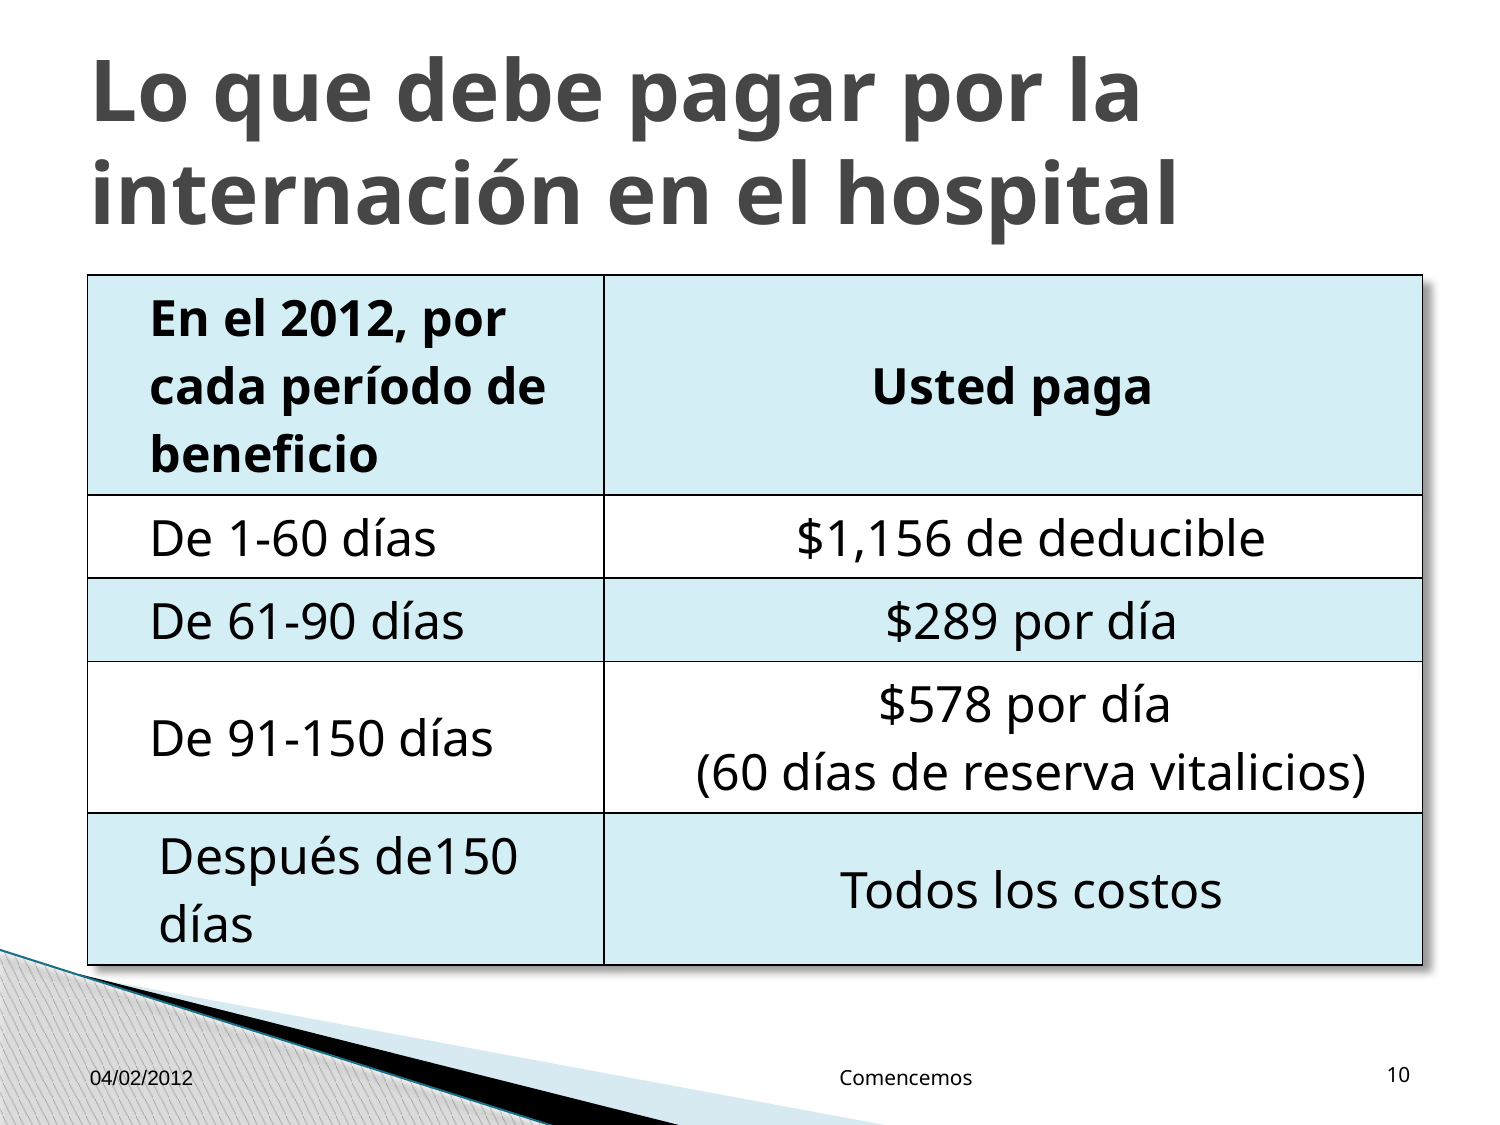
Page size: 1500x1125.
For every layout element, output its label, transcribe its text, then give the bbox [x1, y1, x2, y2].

table_cell Después de150 días [88, 814, 603, 964]
slide_number 10 [1074, 1037, 1425, 1098]
table_header Usted paga [605, 276, 1422, 494]
table_cell De 91-150 días [88, 662, 603, 812]
table_header En el 2012, por cada período de beneficio [88, 276, 603, 494]
title Lo que debe pagar por la internación en el hospital [75, 45, 1425, 233]
table_cell De 61-90 días [88, 579, 603, 661]
footer Comencemos [512, 1037, 988, 1098]
table_cell $1,156 de deducible [605, 496, 1422, 577]
table_cell Todos los costos [605, 814, 1422, 964]
table_cell $578 por día (60 días de reserva vitalicios) [605, 662, 1422, 812]
table_cell $289 por día [605, 579, 1422, 661]
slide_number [75, 1037, 425, 1098]
table_cell De 1-60 días [88, 496, 603, 577]
